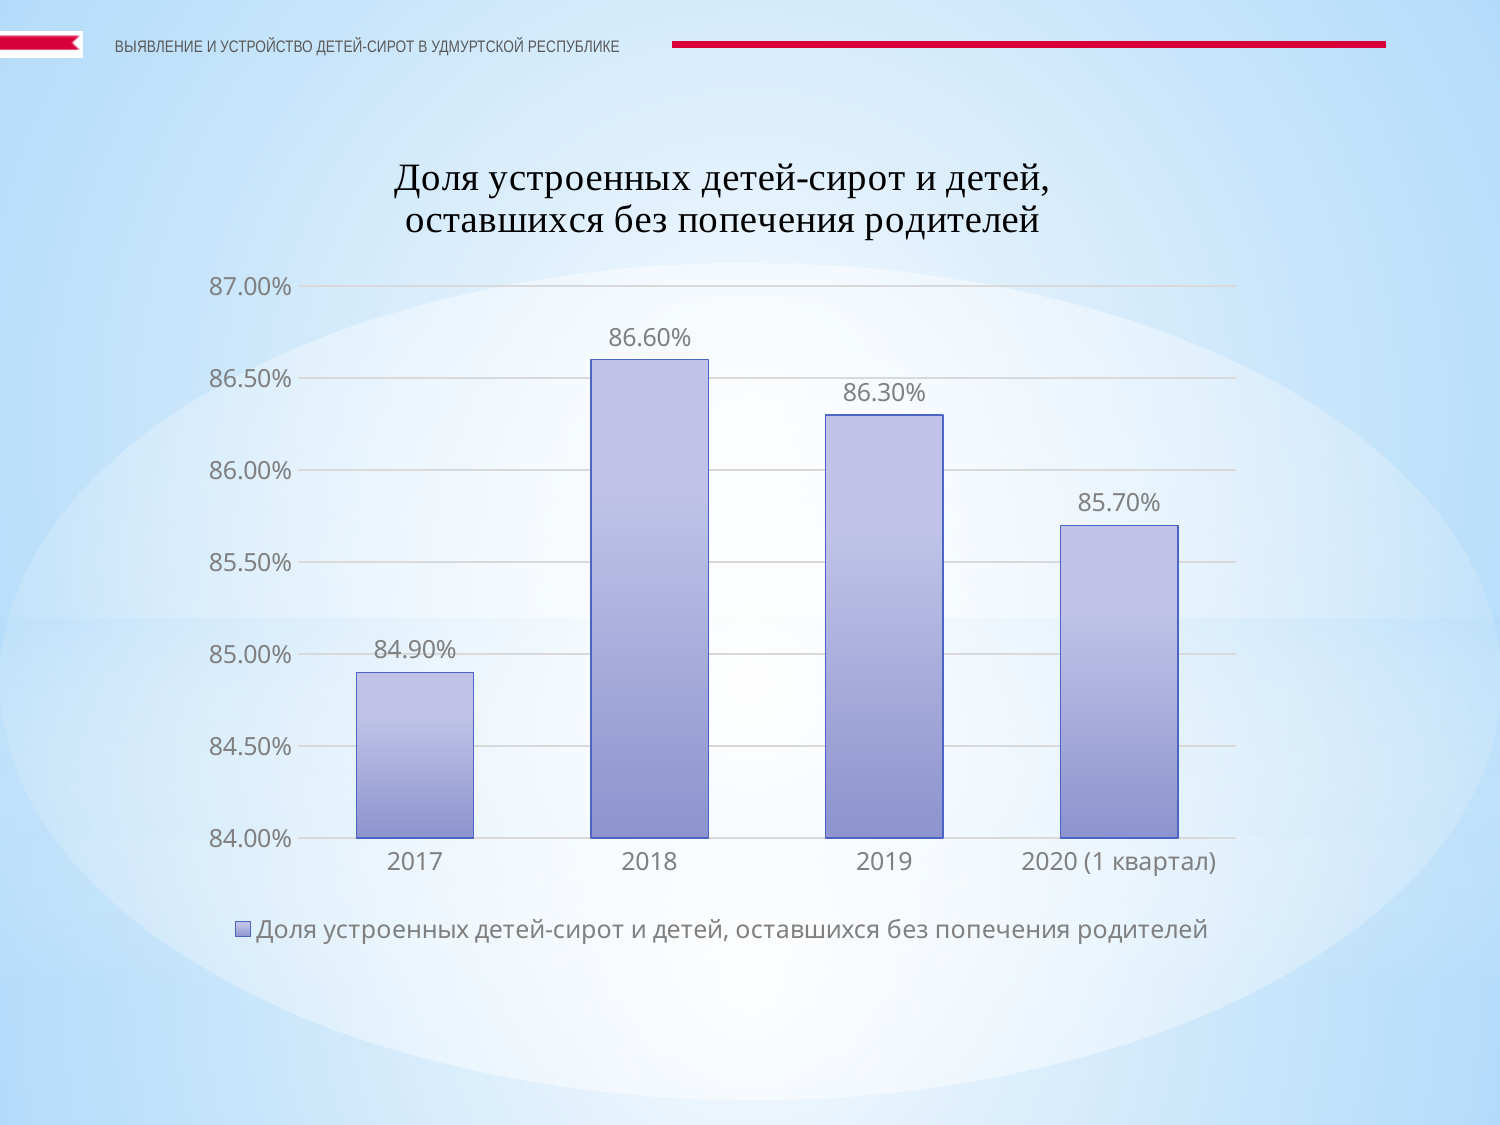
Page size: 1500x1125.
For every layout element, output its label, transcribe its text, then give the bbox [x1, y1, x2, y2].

text_box ВЫЯВЛЕНИЕ И УСТРОЙСТВО ДЕТЕЙ-СИРОТ В УДМУРТСКОЙ РЕСПУБЛИКЕ [100, 28, 759, 63]
picture [0, 30, 83, 58]
chart [187, 119, 1259, 953]
